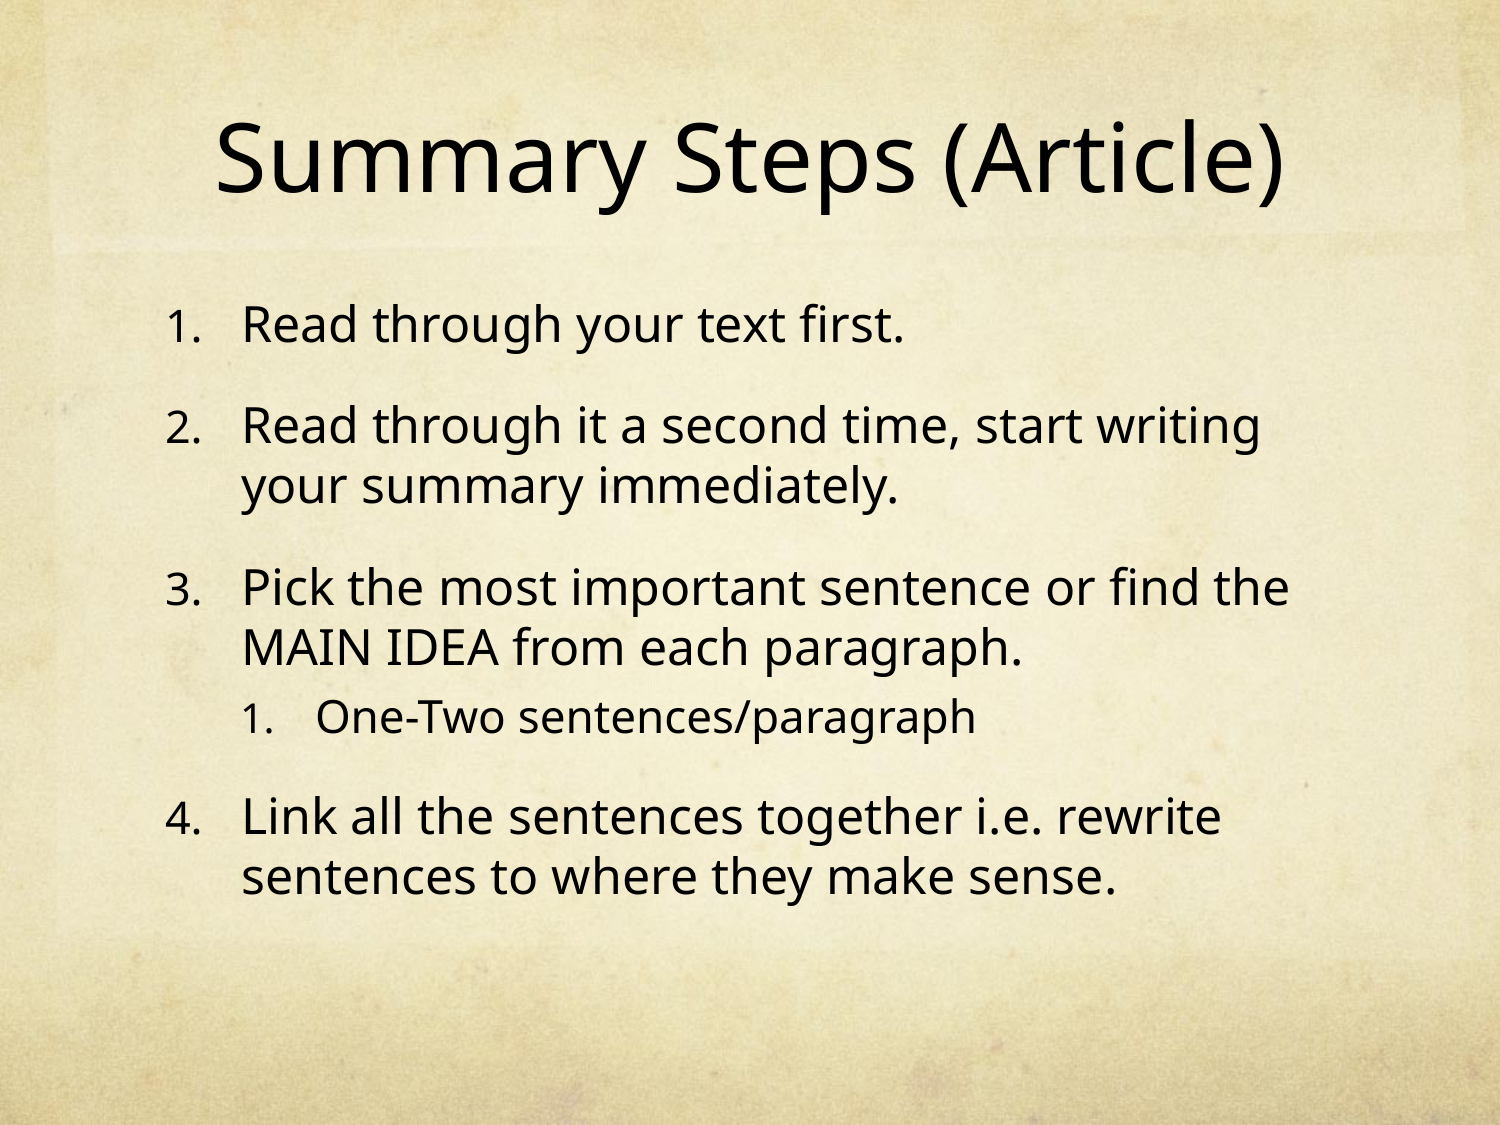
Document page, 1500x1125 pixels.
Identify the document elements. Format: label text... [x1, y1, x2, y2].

list Read through your text first. Read through it a second time, start writing your summary immediately. Pick the most important sentence or find the MAIN IDEA from each paragraph. One-Two sentences/paragraph Link all the sentences together i.e. rewrite sentences to where they make sense. [150, 284, 1350, 950]
title Summary Steps (Article) [150, 82, 1350, 225]
picture [0, 0, 1500, 1125]
